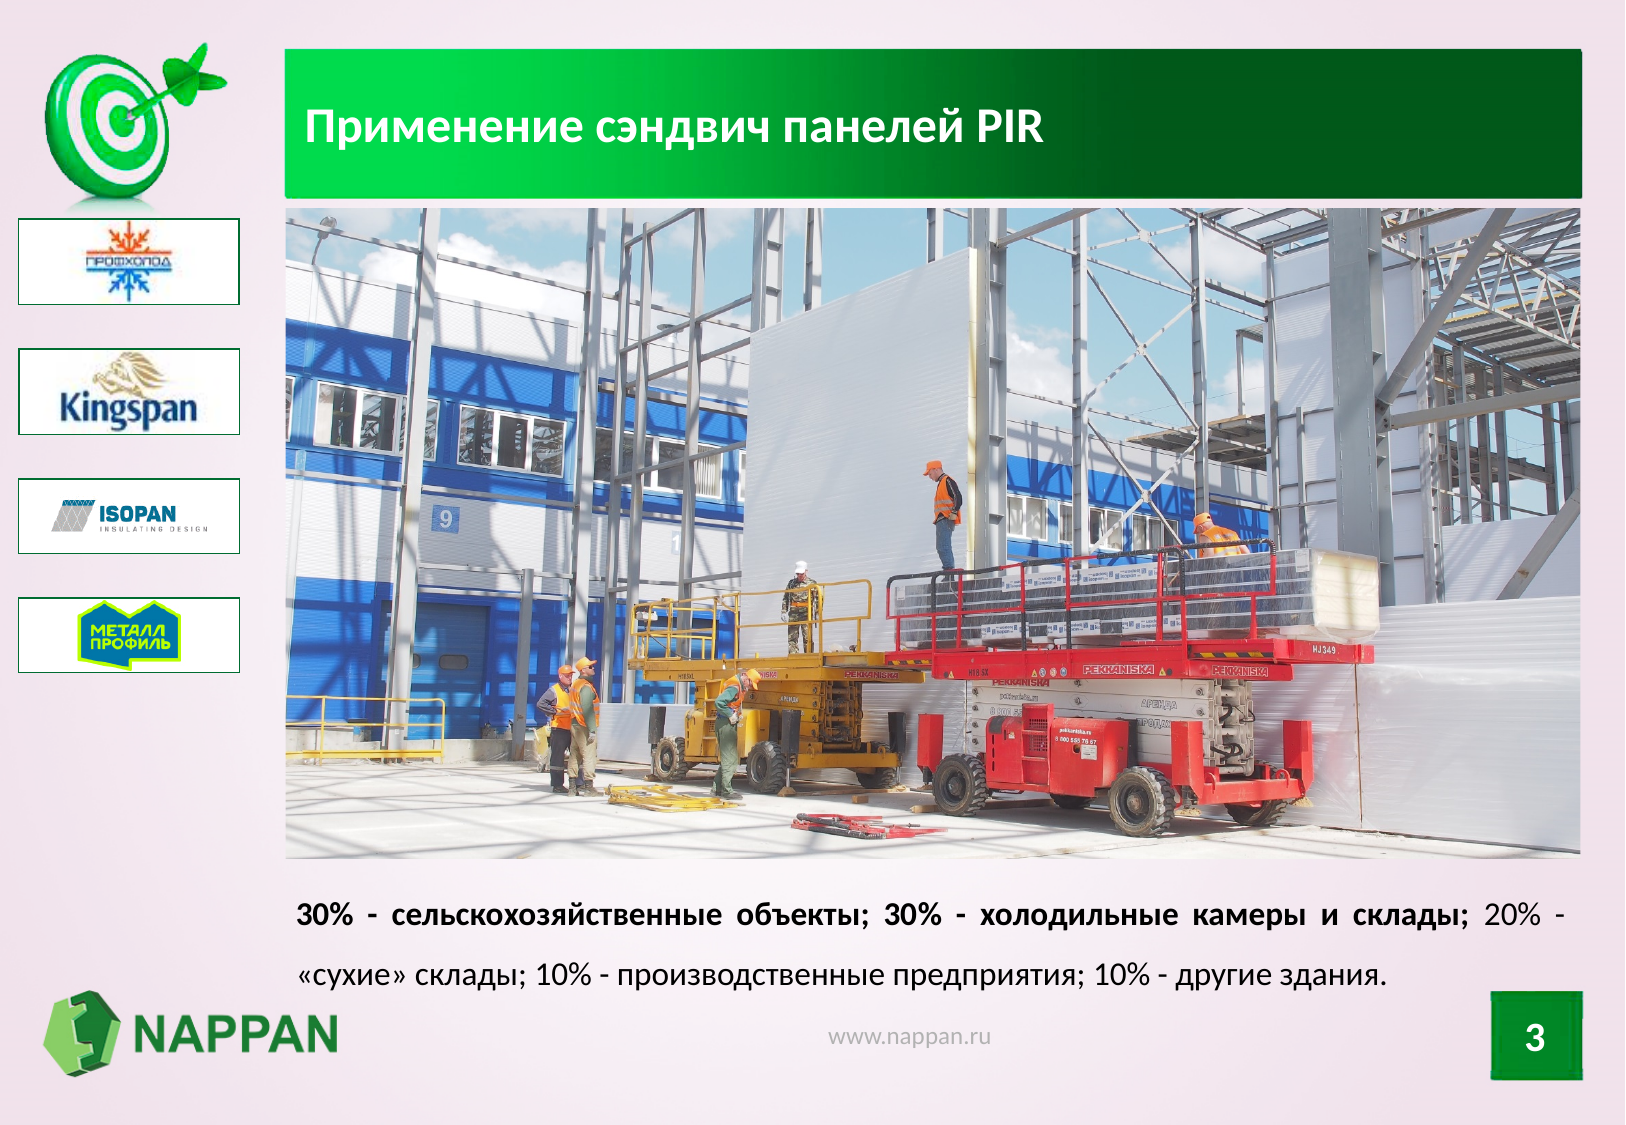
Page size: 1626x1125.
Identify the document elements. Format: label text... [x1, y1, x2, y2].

title Применение сэндвич панелей PIR [289, 49, 1585, 197]
list 30% - сельскохозяйственные объекты; 30% - холодильные камеры и склады; 20% - «сухие» склады; 10% - производственные предприятия; 10% - другие здания. [280, 864, 1581, 995]
slide_number 3 [1485, 987, 1585, 1083]
picture [0, 0, 1625, 1125]
footer www.nappan.ru [646, 1005, 1174, 1065]
